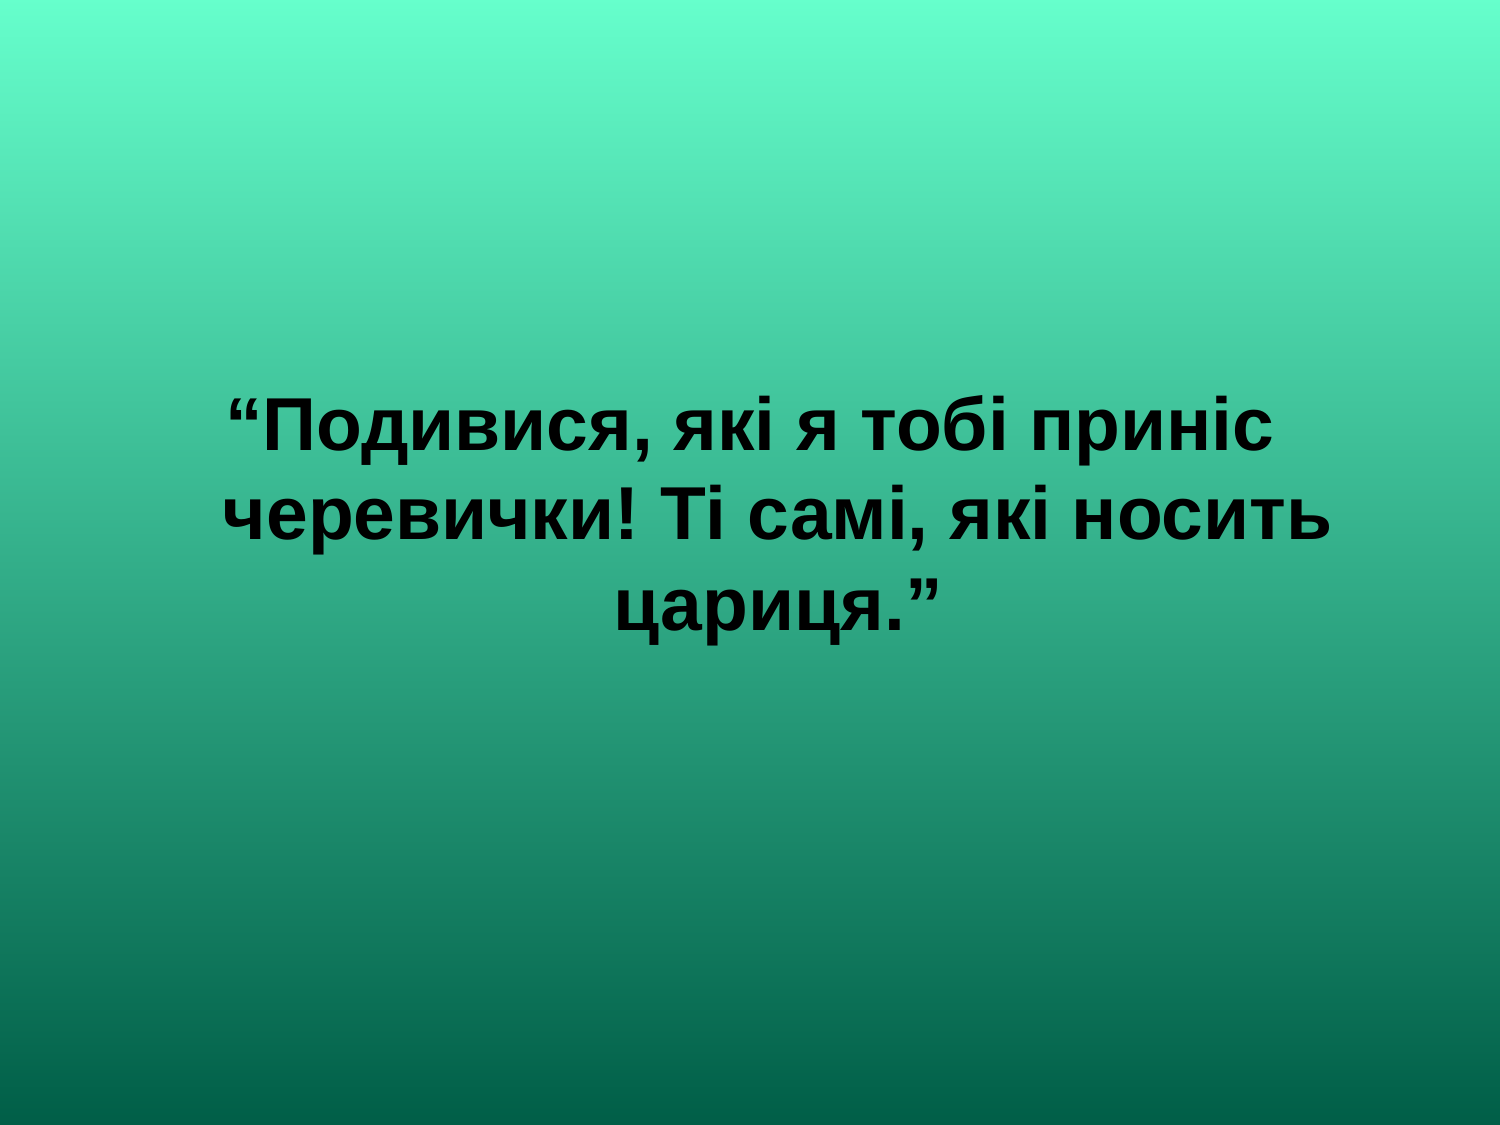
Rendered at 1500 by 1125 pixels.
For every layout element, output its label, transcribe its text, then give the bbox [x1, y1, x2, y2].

list “Подивися, які я тобі приніс черевички! Ті самі, які носить цариця.” [74, 262, 1426, 1006]
